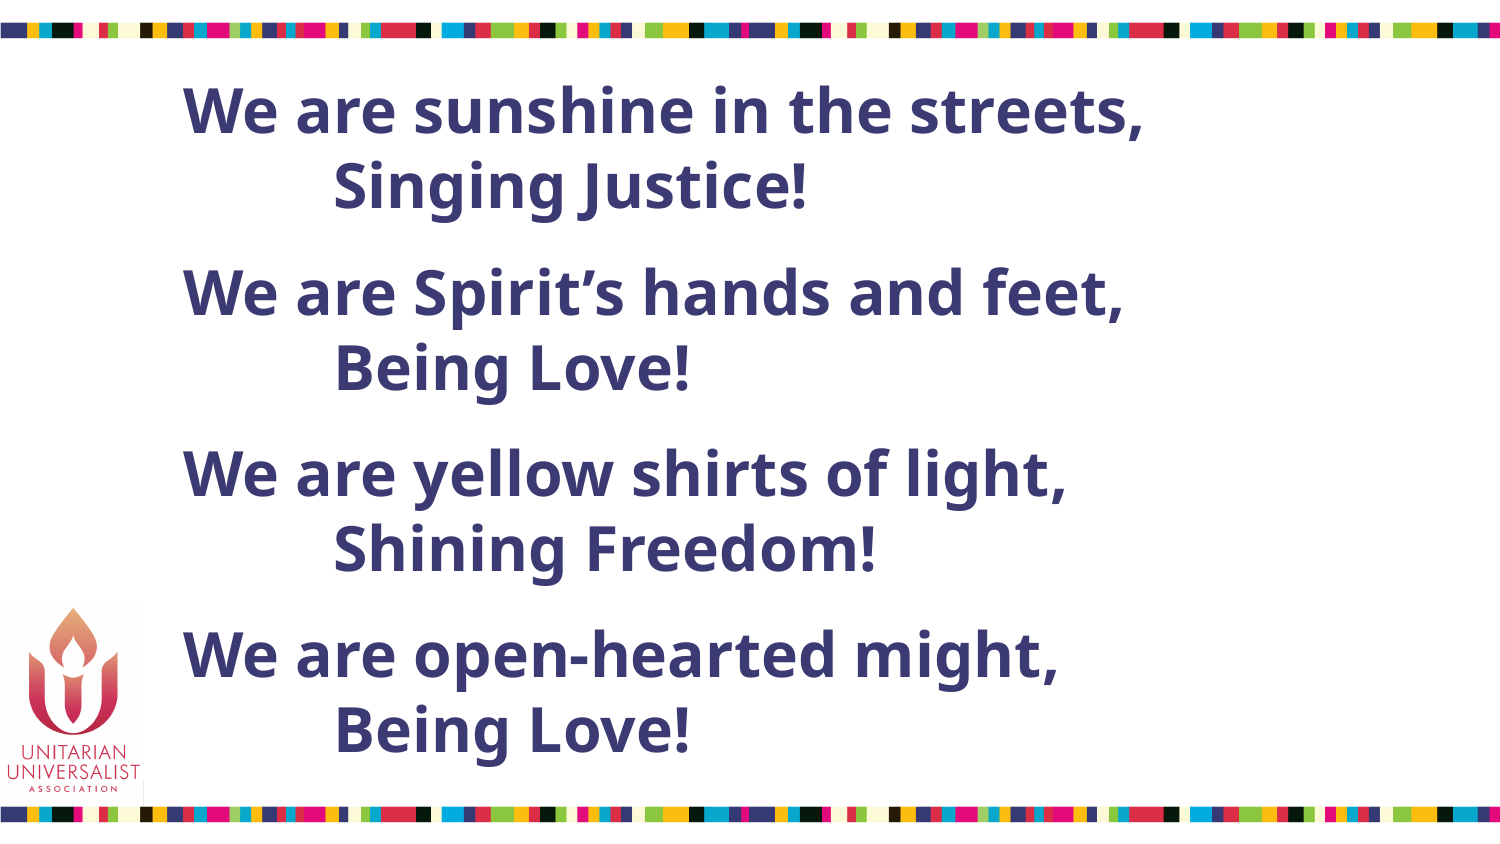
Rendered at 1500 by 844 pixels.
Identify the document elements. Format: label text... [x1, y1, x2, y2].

text_box We are sunshine in the streets, Singing Justice! We are Spirit’s hands and feet, Being Love! We are yellow shirts of light, Shining Freedom! We are open-hearted might, Being Love! [168, 56, 1359, 780]
picture [0, 22, 1500, 40]
picture [0, 600, 1500, 824]
